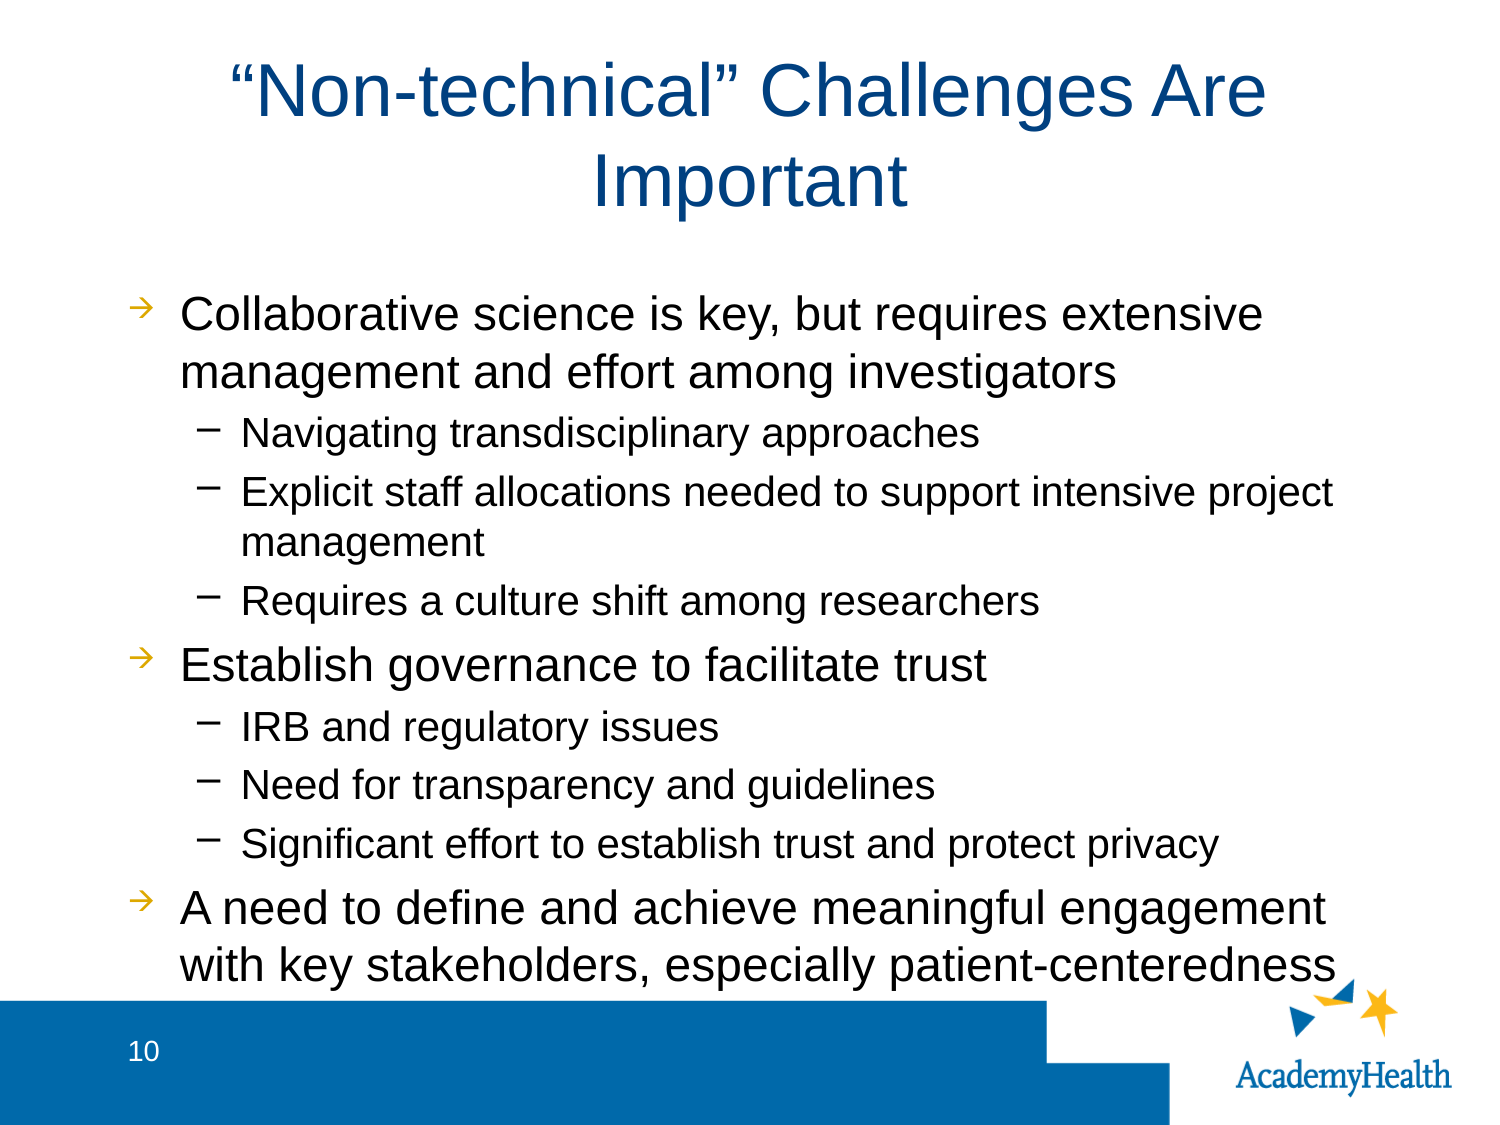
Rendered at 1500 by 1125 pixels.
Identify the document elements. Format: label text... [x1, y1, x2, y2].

title “Non-technical” Challenges Are Important [112, 37, 1388, 226]
picture [0, 0, 1500, 1125]
text_box 10 [112, 1025, 463, 1104]
list Collaborative science is key, but requires extensive management and effort among investigators Navigating transdisciplinary approaches Explicit staff allocations needed to support intensive project management Requires a culture shift among researchers Establish governance to facilitate trust IRB and regulatory issues Need for transparency and guidelines Significant effort to establish trust and protect privacy A need to define and achieve meaningful engagement with key stakeholders, especially patient-centeredness [112, 274, 1388, 1001]
